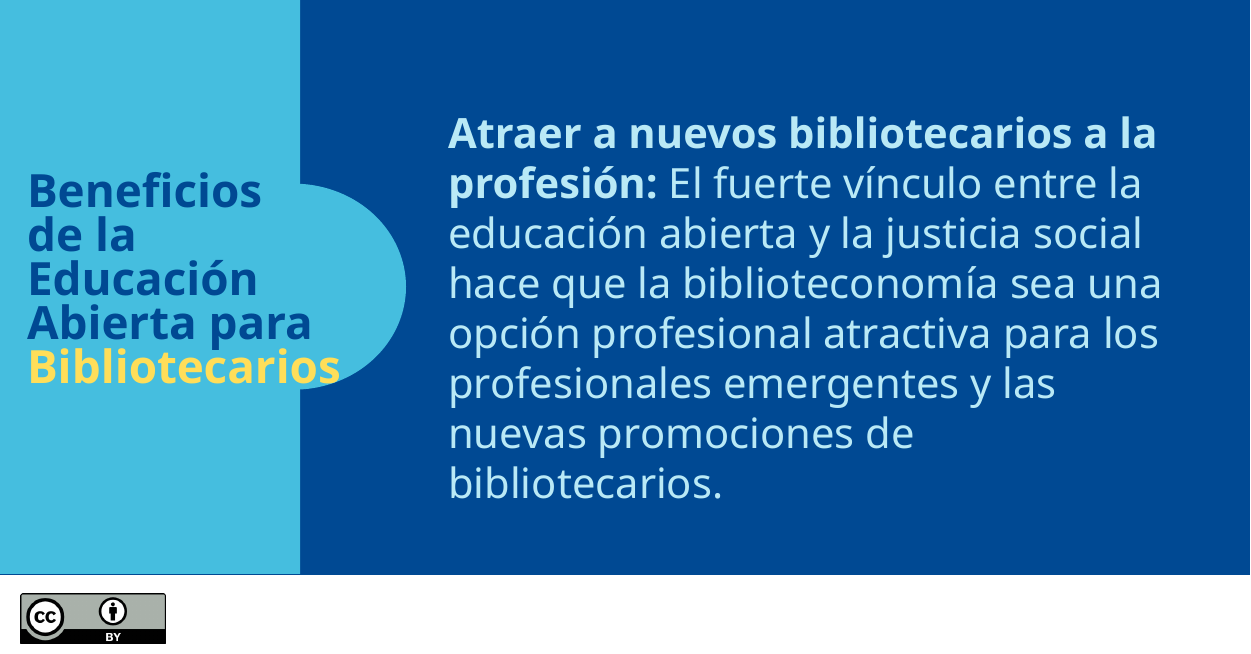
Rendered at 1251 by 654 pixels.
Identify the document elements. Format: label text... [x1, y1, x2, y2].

picture [20, 592, 166, 645]
text_box Atraer a nuevos bibliotecarios a la profesión: El fuerte vínculo entre la educación abierta y la justicia social hace que la biblioteconomía sea una opción profesional atractiva para los profesionales emergentes y las nuevas promociones de bibliotecarios. [435, 94, 1198, 520]
text_box [0, 582, 1250, 654]
text_box [0, 0, 301, 574]
text_box Beneficios de la Educación Abierta para Bibliotecarios [14, 160, 356, 405]
text_box [356, 200, 407, 373]
